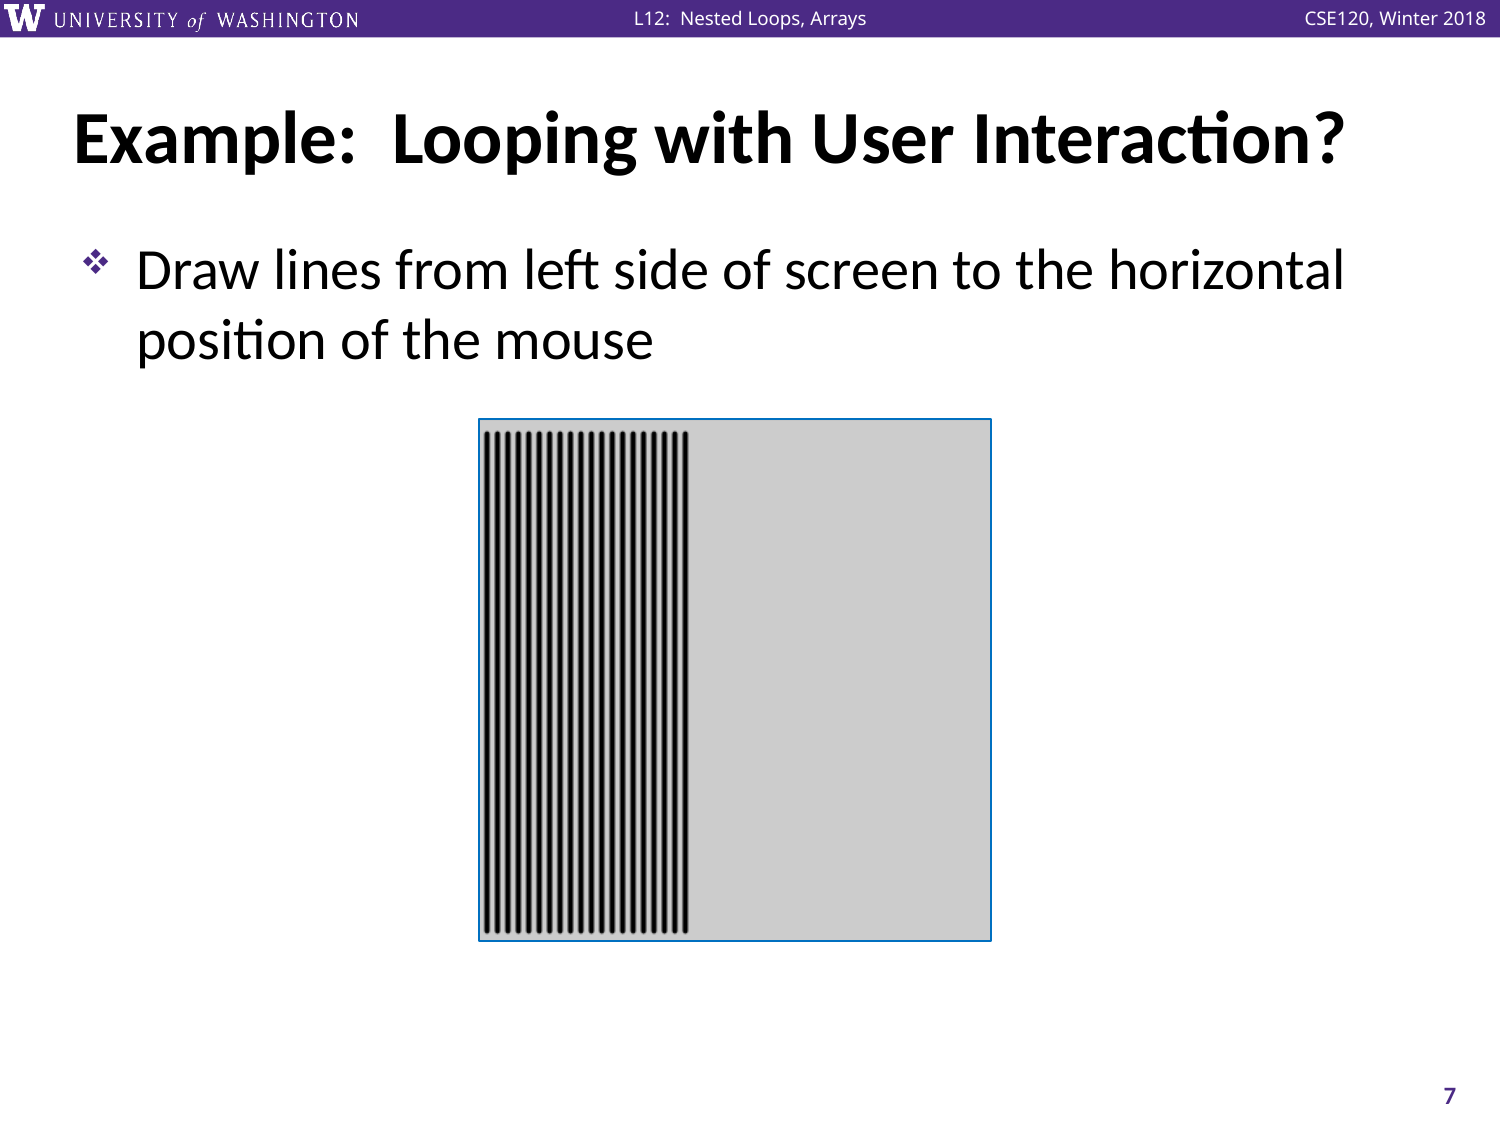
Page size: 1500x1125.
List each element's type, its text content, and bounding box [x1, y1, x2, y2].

picture [4, 4, 358, 32]
title Example: Looping with User Interaction? [58, 71, 1438, 197]
slide_number 7 [1400, 1065, 1500, 1125]
picture [479, 419, 991, 941]
list Draw lines from left side of screen to the horizontal position of the mouse [64, 223, 1438, 1040]
